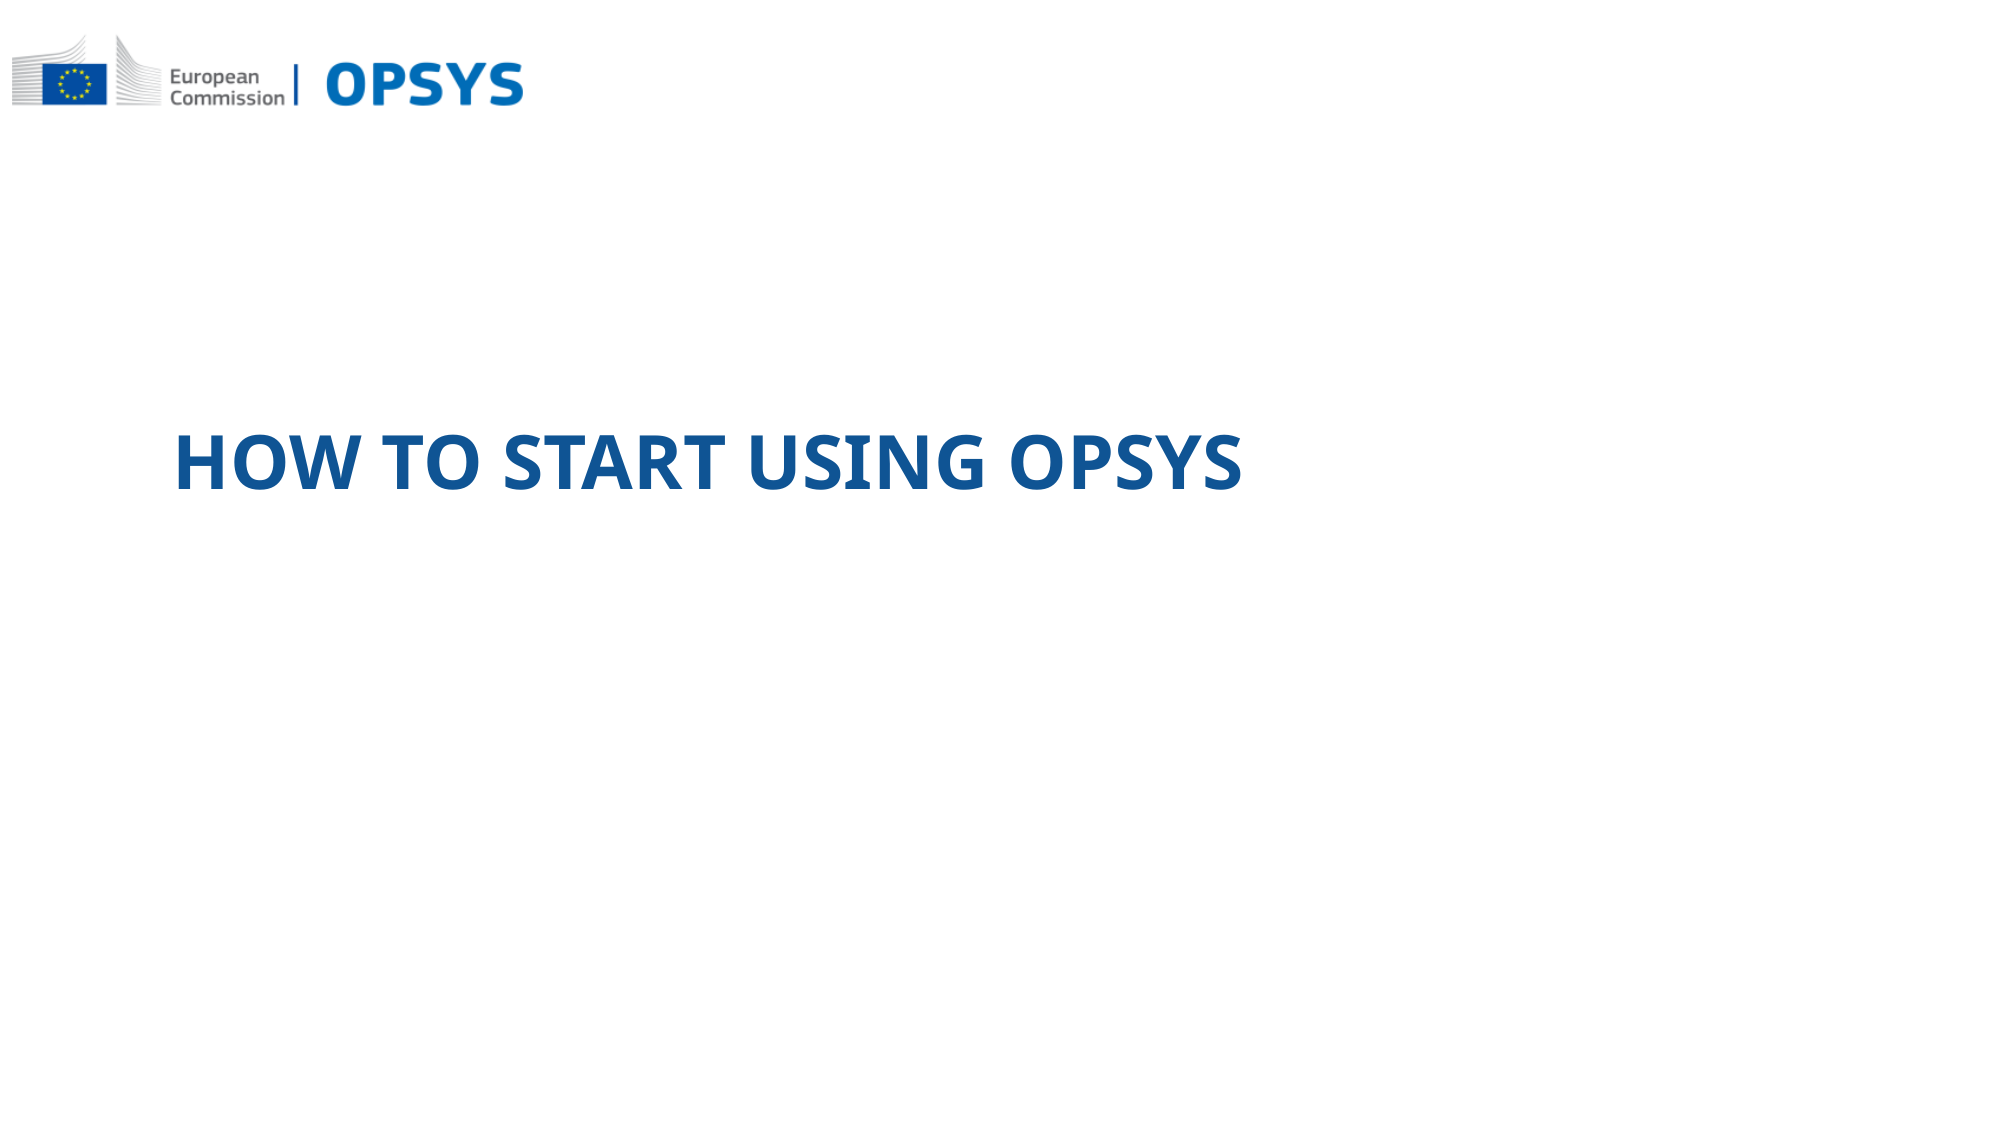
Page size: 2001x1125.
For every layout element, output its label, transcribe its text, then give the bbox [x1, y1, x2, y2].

picture [12, 0, 523, 137]
title How to start using opsys [157, 406, 1859, 628]
